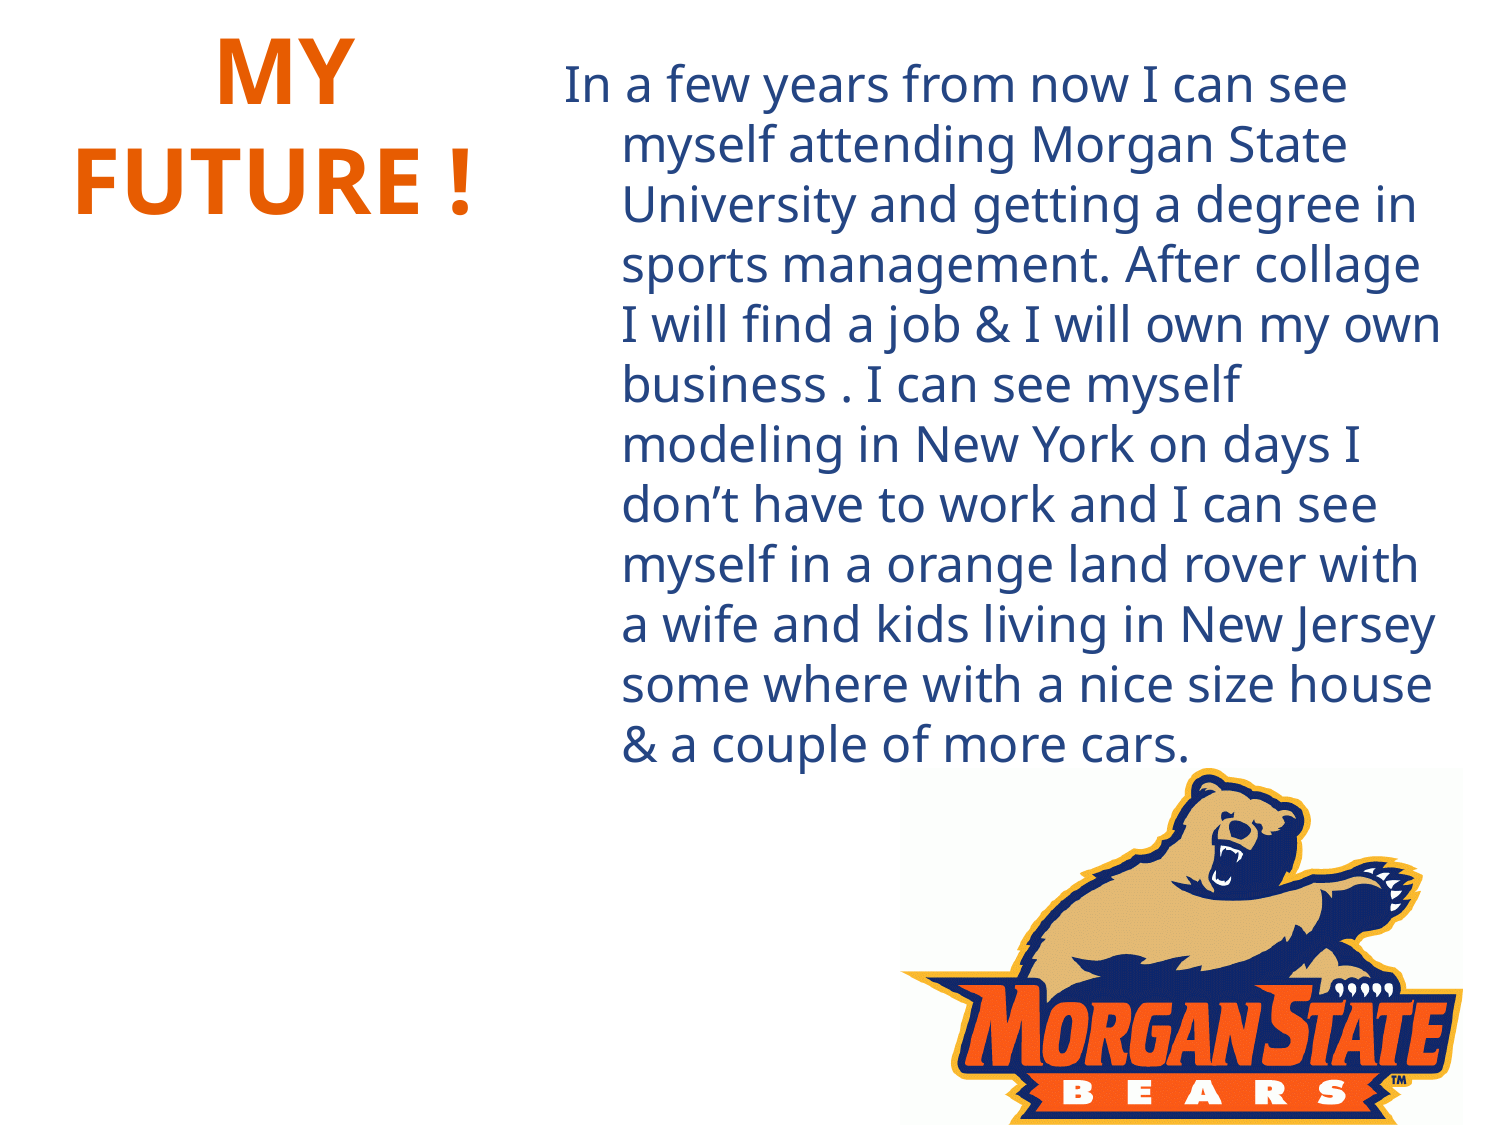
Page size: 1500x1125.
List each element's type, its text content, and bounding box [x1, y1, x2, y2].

picture [899, 768, 1463, 1125]
title MY FUTURE ! [37, 50, 531, 241]
list In a few years from now I can see myself attending Morgan State University and getting a degree in sports management. After collage I will find a job & I will own my own business . I can see myself modeling in New York on days I don’t have to work and I can see myself in a orange land rover with a wife and kids living in New Jersey some where with a nice size house & a couple of more cars. [549, 44, 1463, 1075]
